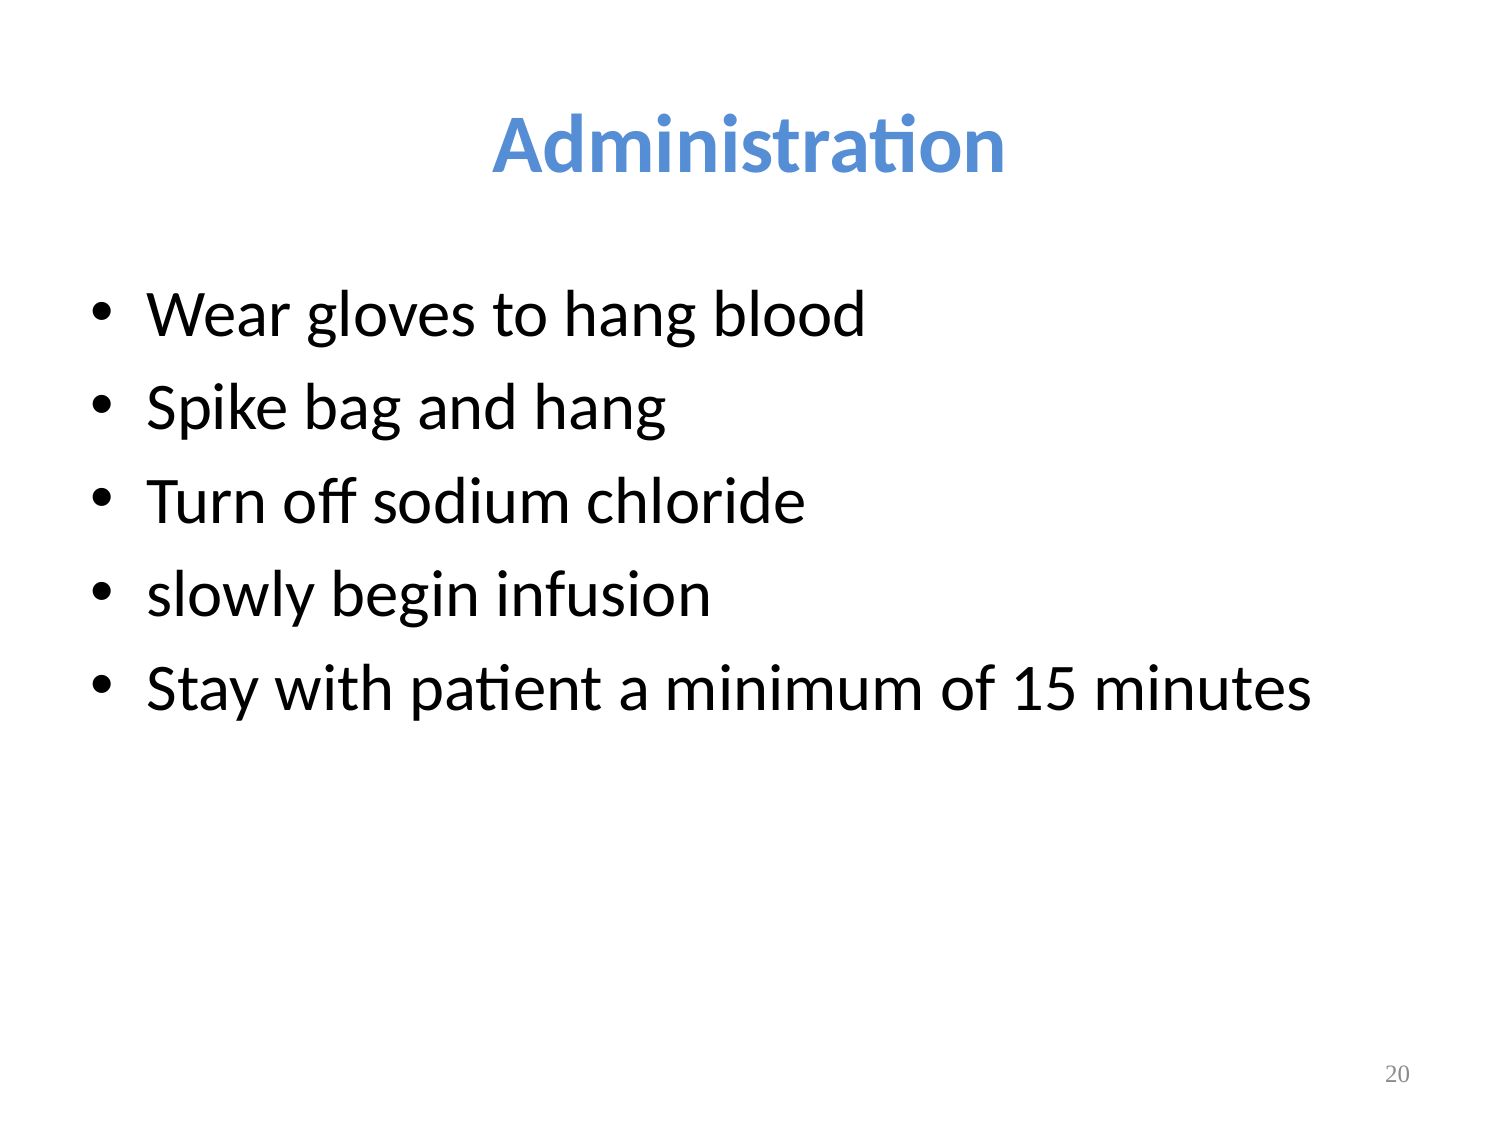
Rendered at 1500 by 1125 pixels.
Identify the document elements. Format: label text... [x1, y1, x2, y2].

title Administration [75, 45, 1425, 233]
slide_number 20 [1074, 1042, 1425, 1103]
list Wear gloves to hang blood Spike bag and hang Turn off sodium chloride slowly begin infusion Stay with patient a minimum of 15 minutes [75, 262, 1425, 1005]
